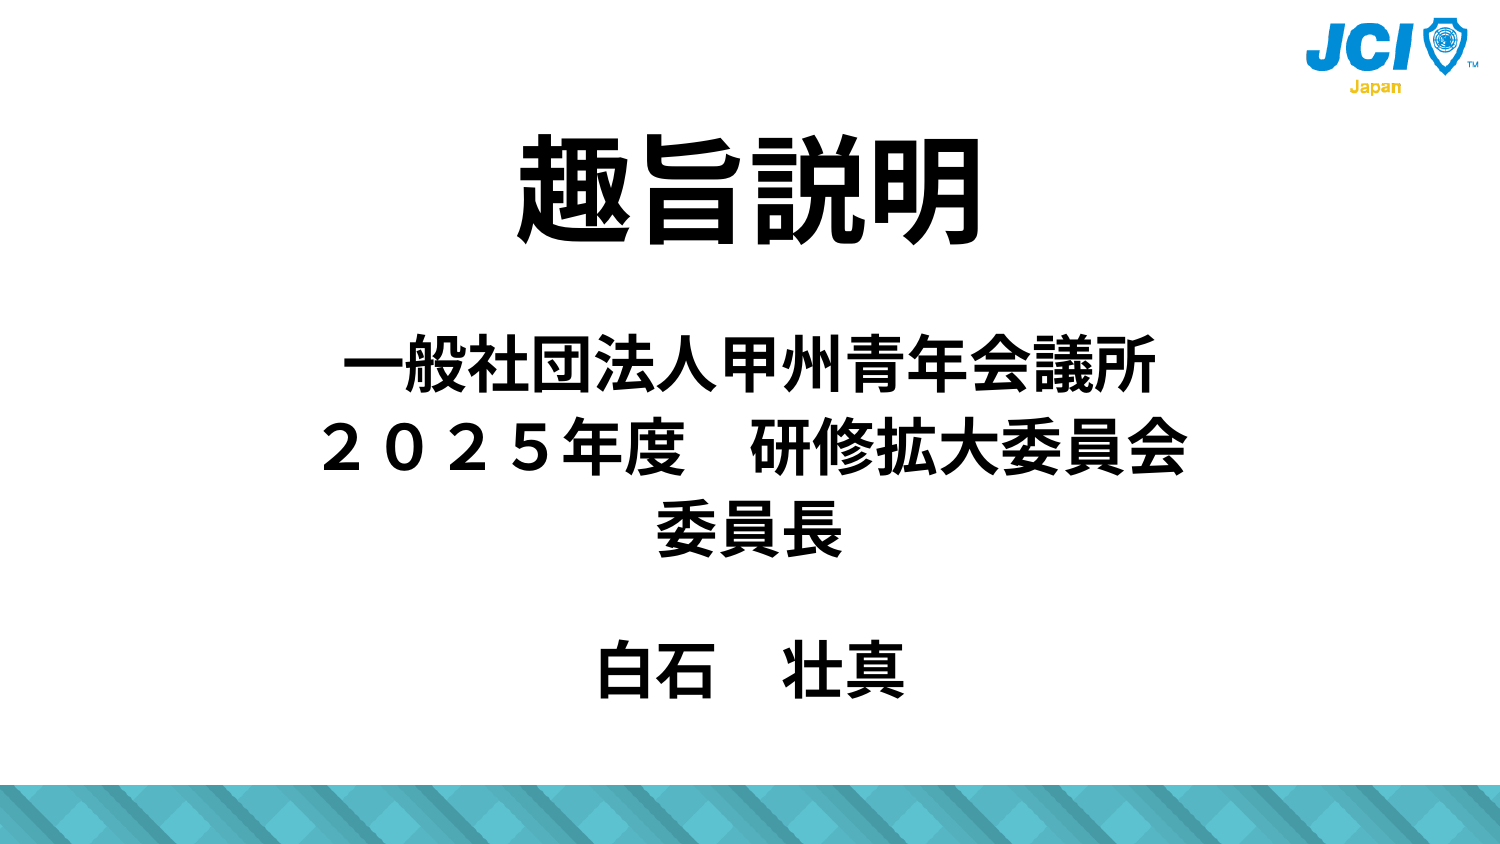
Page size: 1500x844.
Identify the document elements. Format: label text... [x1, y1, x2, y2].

list 趣旨説明 一般社団法人甲州青年会議所 ２０２５年度 研修拡大委員会 委員長 白石 壮真 [103, 125, 1397, 719]
picture [0, 0, 1500, 844]
